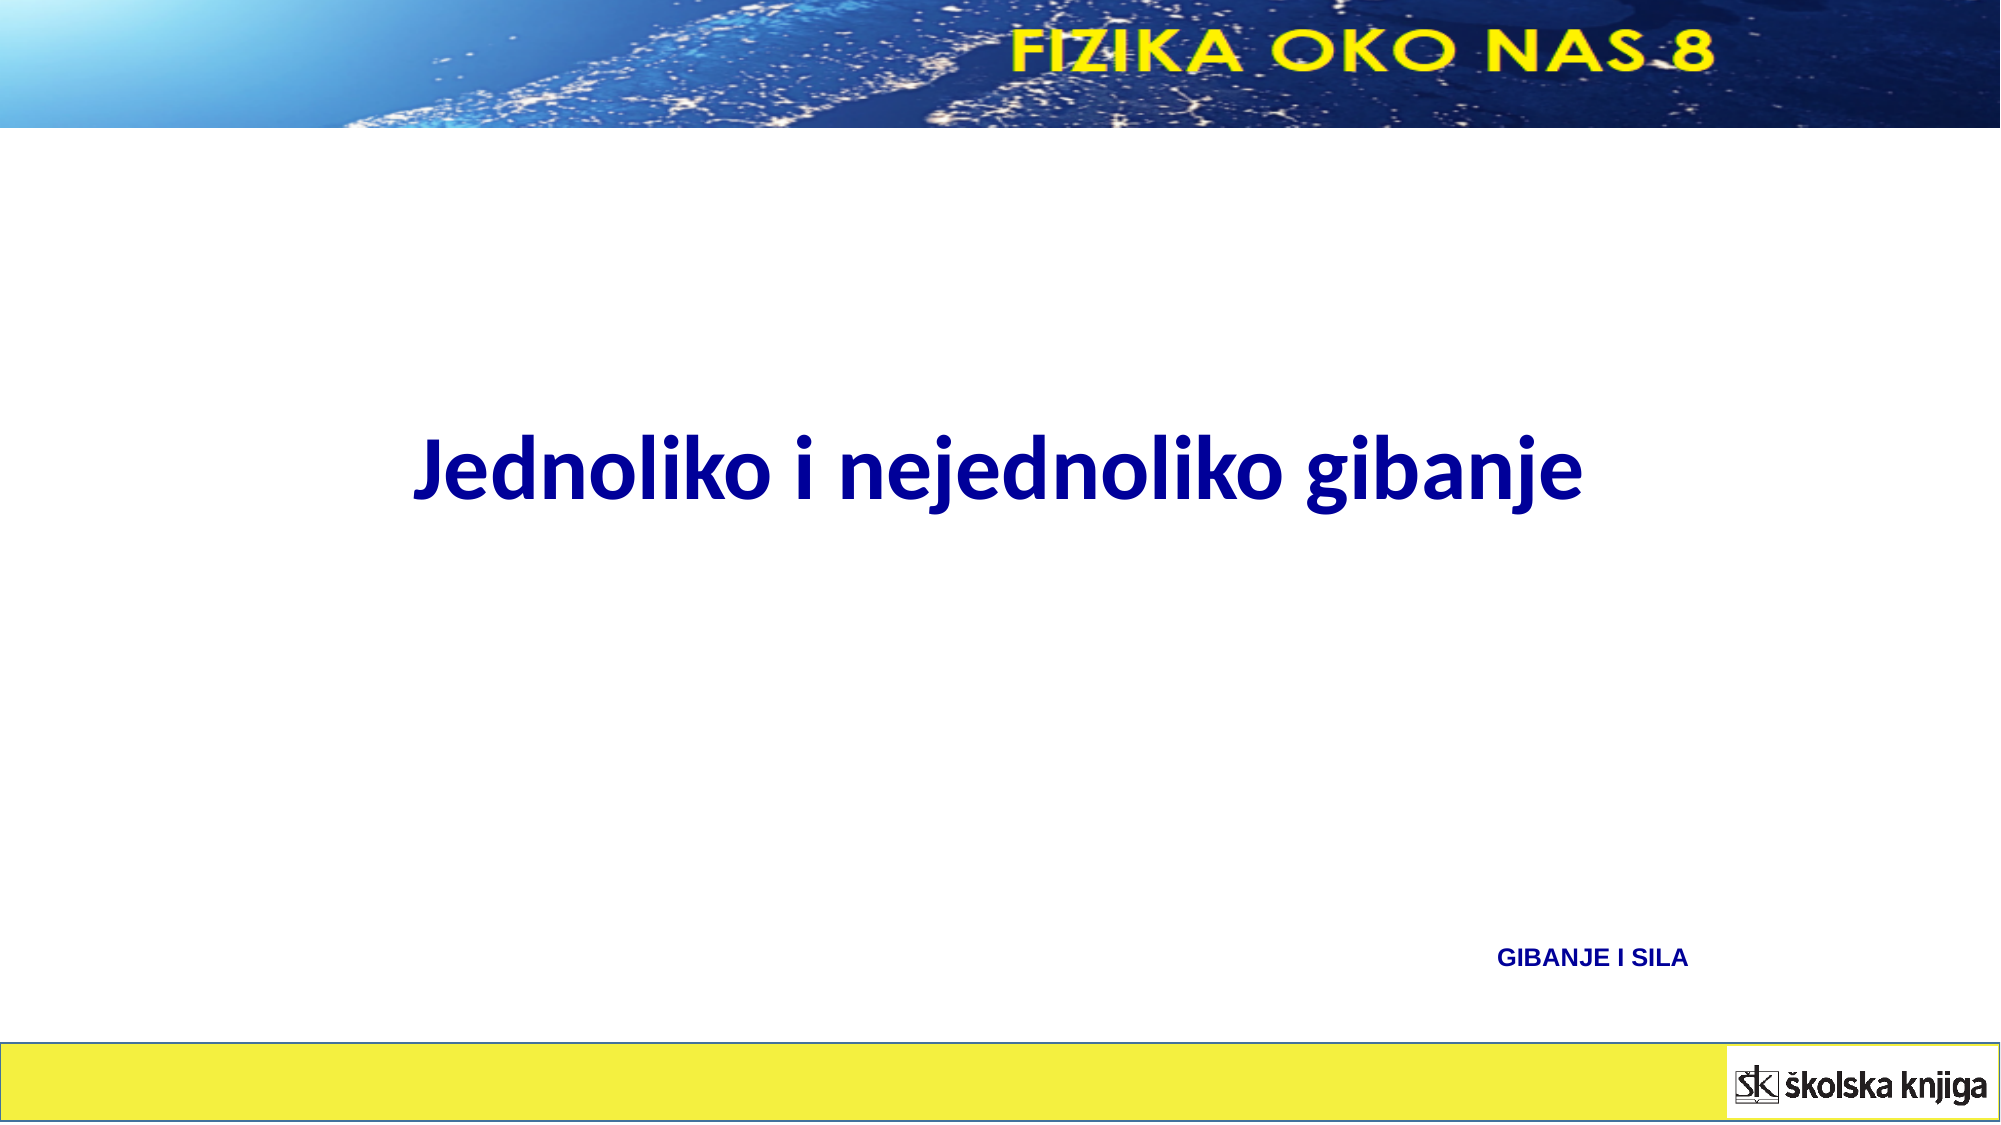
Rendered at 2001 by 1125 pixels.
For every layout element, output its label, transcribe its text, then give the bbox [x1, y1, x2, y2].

title Jednoliko i nejednoliko gibanje [150, 349, 1850, 591]
picture [1727, 1046, 1998, 1118]
picture [0, 0, 2000, 128]
subtitle GIBANJE I SILA [1286, 937, 1718, 981]
